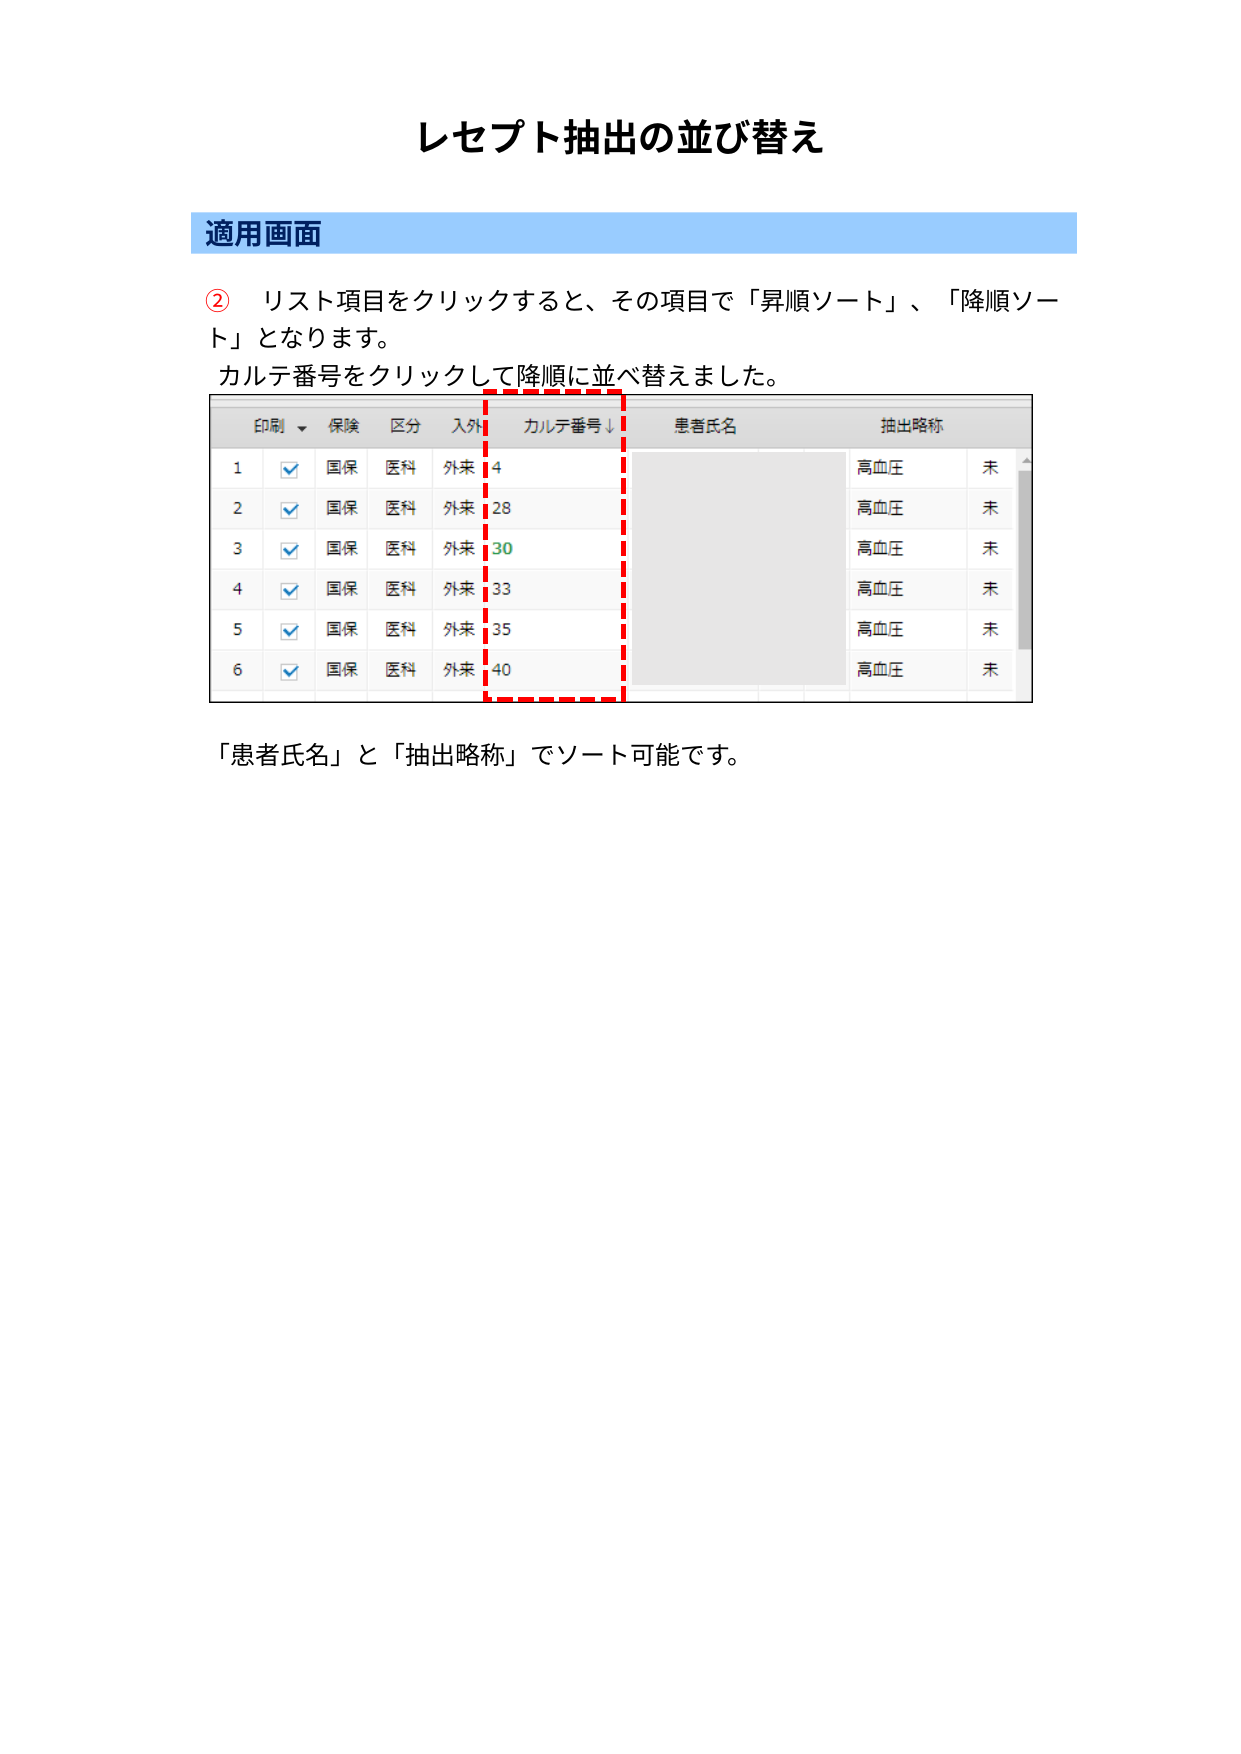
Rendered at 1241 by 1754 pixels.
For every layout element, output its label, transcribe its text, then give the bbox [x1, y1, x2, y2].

text_box 適用画面 [190, 211, 1078, 255]
text_box ② リスト項目をクリックすると、その項目で「昇順ソート」、「降順ソート」となります。 カルテ番号をクリックして降順に並べ替えました。 [191, 270, 1077, 398]
text_box レセプト抽出の並び替え [398, 106, 842, 166]
picture [209, 394, 1033, 703]
text_box [484, 390, 624, 394]
text_box 「患者氏名」と「抽出略称」でソート可能です。 [191, 724, 1077, 777]
